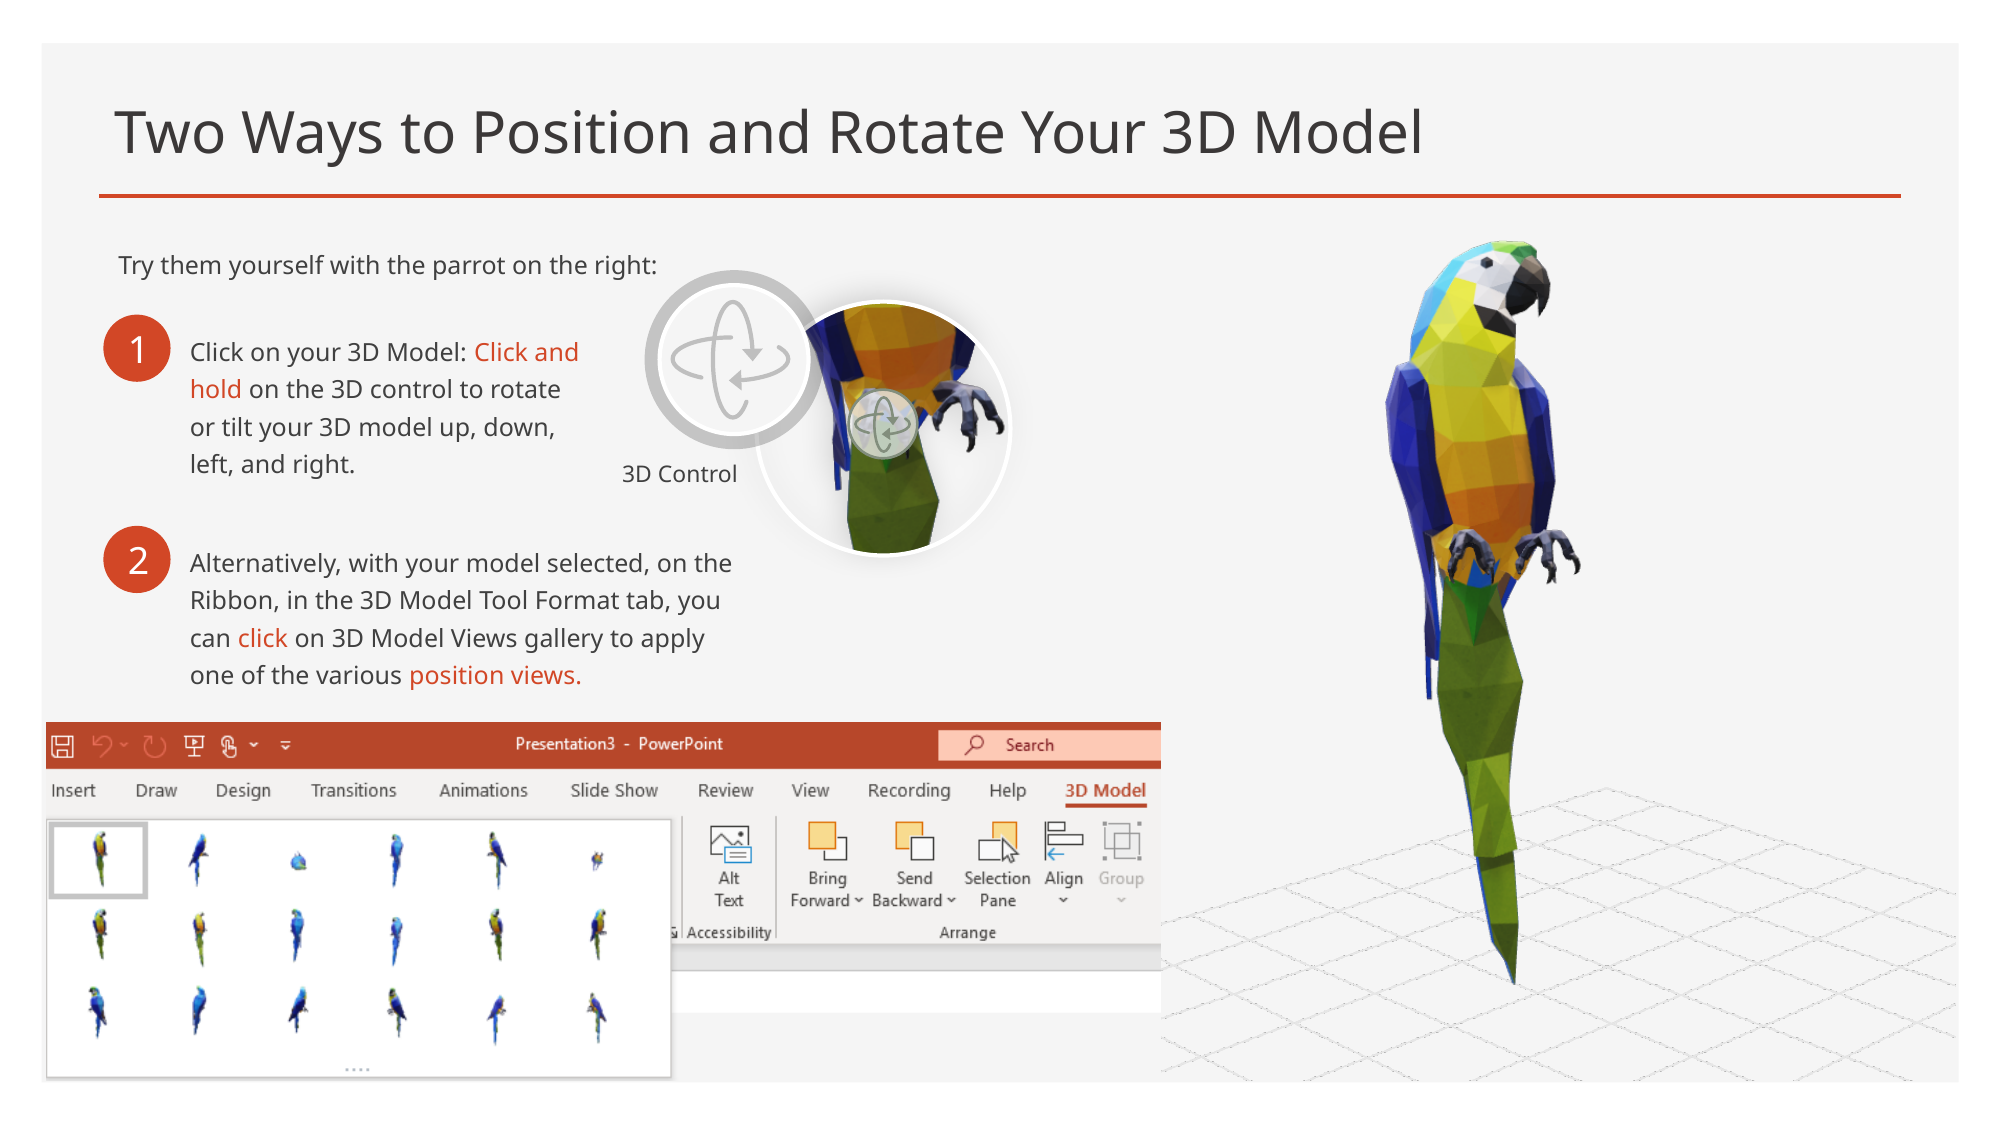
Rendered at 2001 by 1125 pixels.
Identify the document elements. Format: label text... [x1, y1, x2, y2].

picture [46, 234, 1956, 1081]
text_box 2 [102, 524, 172, 595]
title Two Ways to Position and Rotate Your 3D Model [99, 73, 1901, 197]
text_box Click on your 3D Model: Click and hold on the 3D control to rotate or tilt your 3D model up, down, left, and right. [174, 321, 604, 516]
text_box Try them yourself with the parrot on the right: [103, 234, 942, 313]
text_box 1 [102, 313, 172, 383]
text_box Alternatively, with your model selected, on the Ribbon, in the 3D Model Tool Format tab, you can click on 3D Model Views gallery to apply one of the various position views. [174, 532, 758, 706]
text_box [607, 278, 1011, 556]
